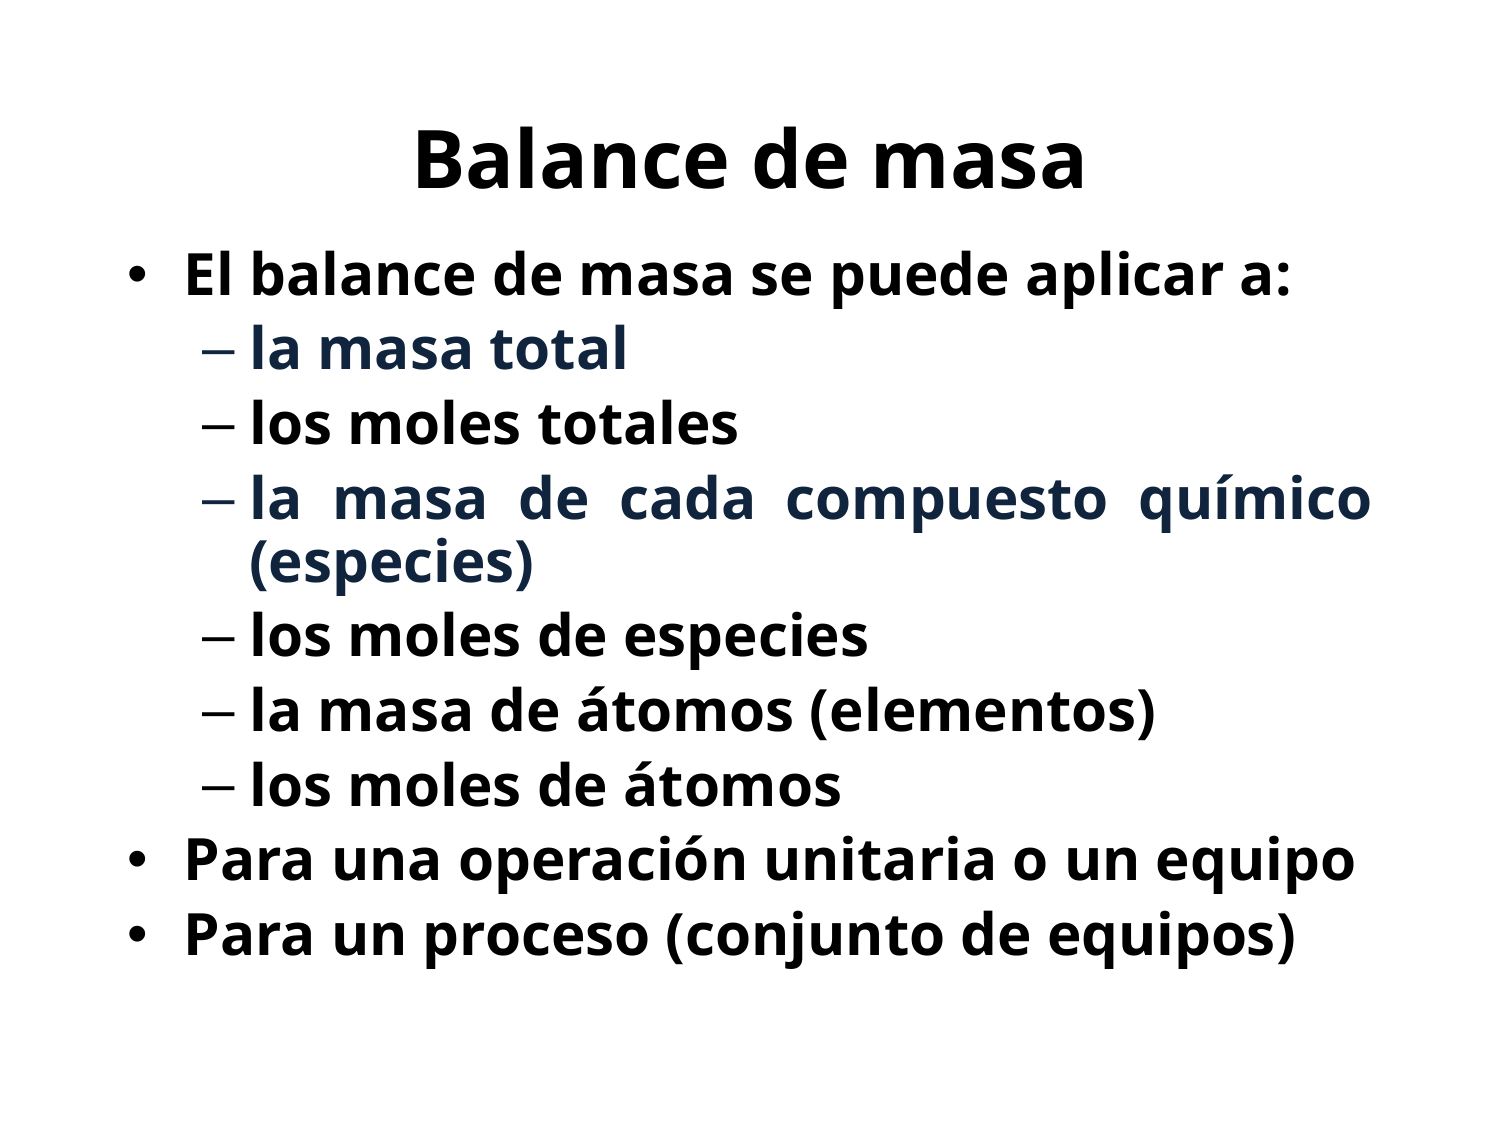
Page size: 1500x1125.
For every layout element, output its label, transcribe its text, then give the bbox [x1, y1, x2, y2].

list El balance de masa se puede aplicar a: la masa total los moles totales la masa de cada compuesto químico (especies) los moles de especies la masa de átomos (elementos) los moles de átomos Para una operación unitaria o un equipo Para un proceso (conjunto de equipos) [112, 237, 1388, 1000]
title Balance de masa [112, 99, 1388, 213]
